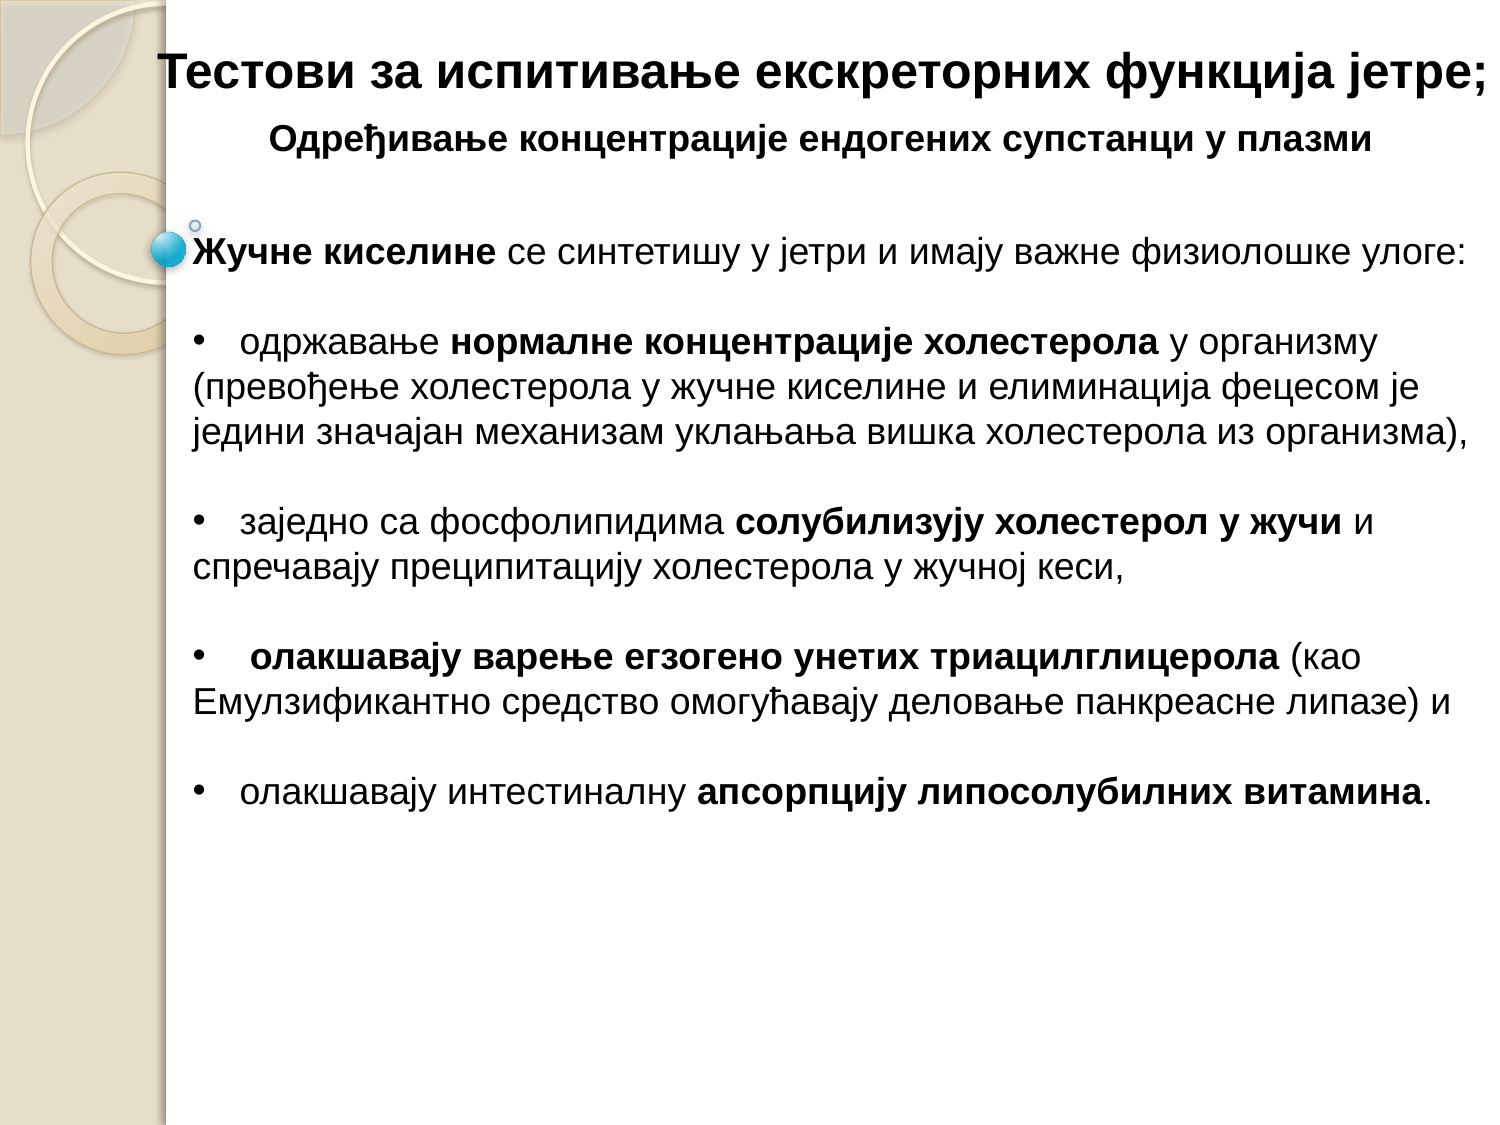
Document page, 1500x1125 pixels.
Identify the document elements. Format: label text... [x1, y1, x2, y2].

text_box Жучне киселине се синтетишу у јетри и имају важне физиолошке улоге: одржавање нормалне концентрације холестерола у организму (превођење холестерола у жучне киселине и елиминација фецесом је једини значајан механизам уклањања вишка холестерола из организма), заједно са фосфолипидима солубилизују холестерол у жучи и спречавају преципитацију холестерола у жучној кеси, олакшавају варење егзогено унетих триацилглицерола (као Емулзификантно средство омогућавају деловање панкреасне липазе) и олакшавају интестиналну апсорпцију липосолубилних витамина. [177, 219, 1500, 865]
text_box Одређивање концентрације ендогених супстанци у плазми [253, 106, 1424, 167]
text_box Тестови за испитивање екскреторних функција јетре; [142, 30, 1500, 106]
